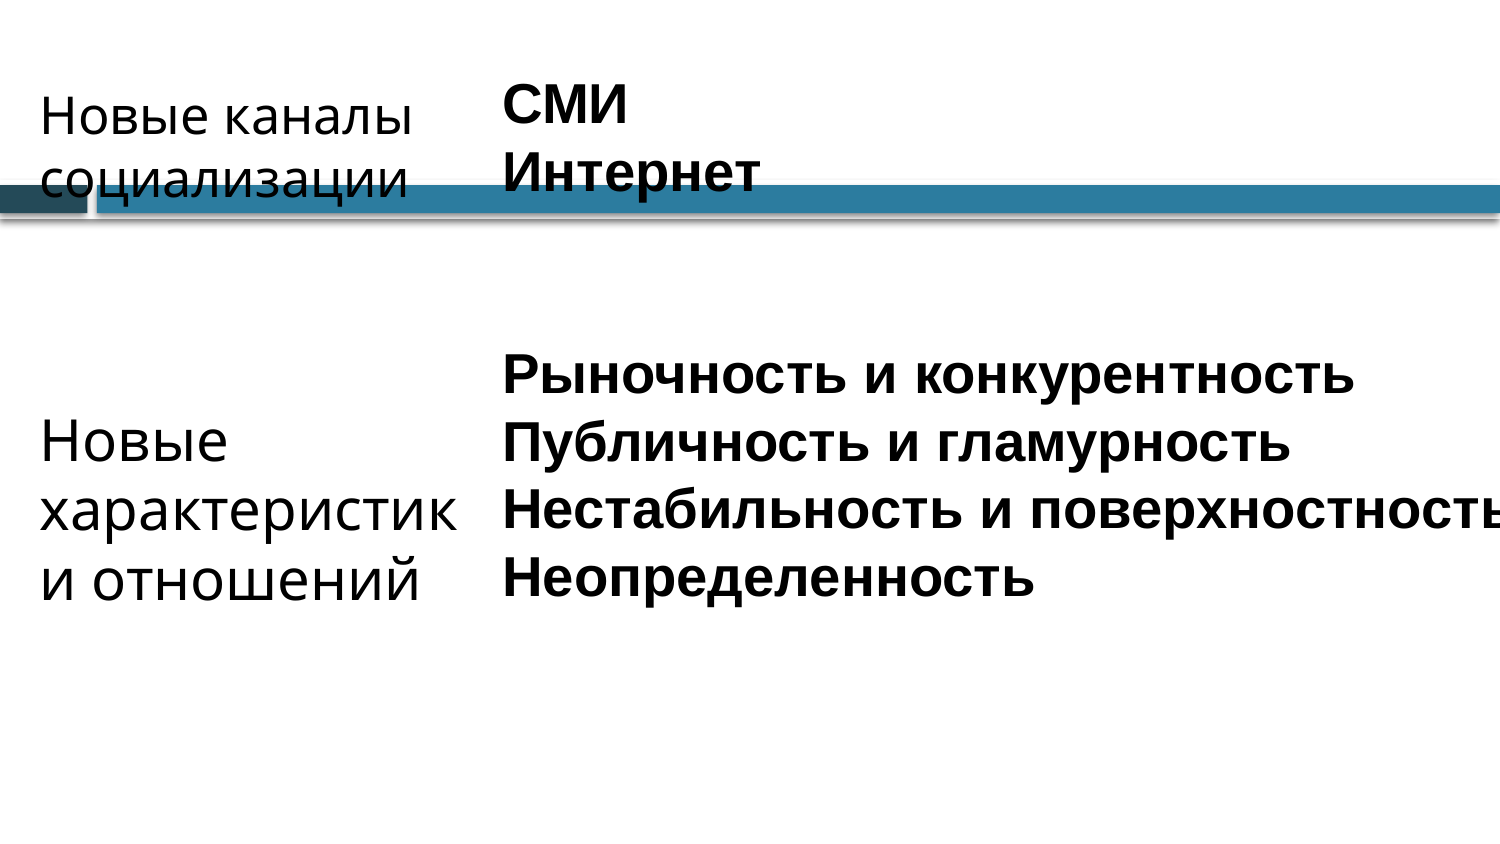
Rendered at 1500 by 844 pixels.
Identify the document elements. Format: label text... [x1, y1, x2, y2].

text_box СМИ Интернет Рыночность и конкурентность Публичность и гламурность Нестабильность и поверхностность Неопределенность [487, 0, 1500, 683]
title Новые каналы социализации Новые характеристики отношений [24, 21, 475, 620]
